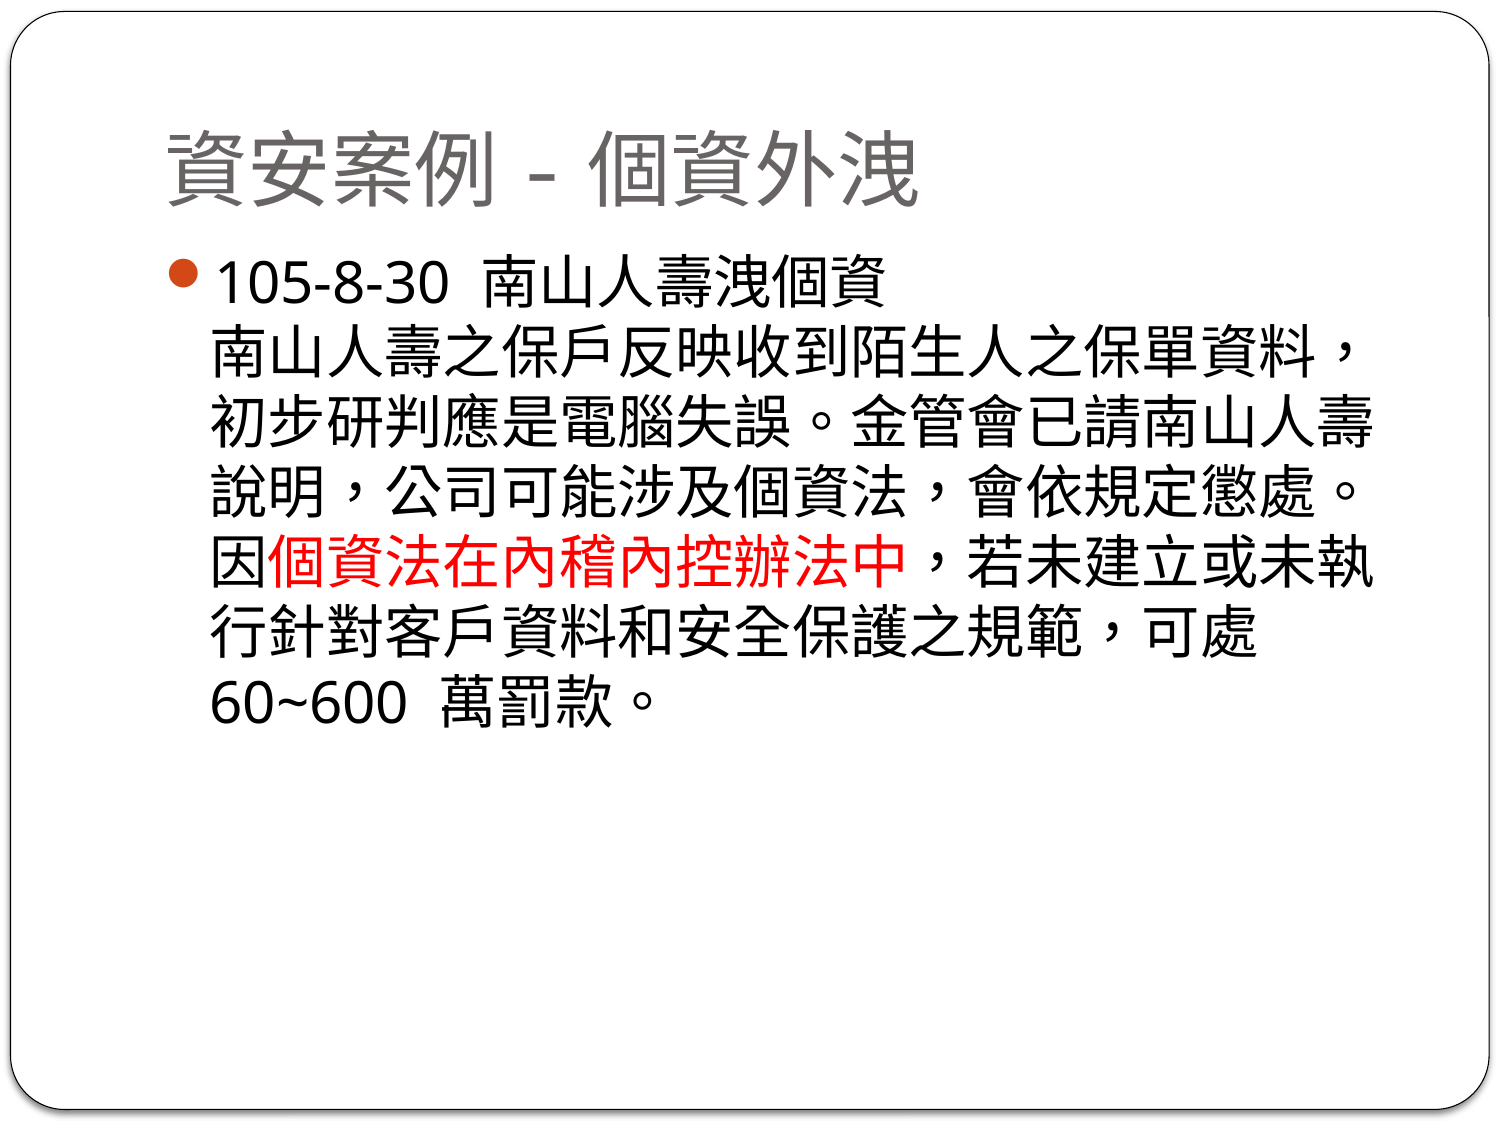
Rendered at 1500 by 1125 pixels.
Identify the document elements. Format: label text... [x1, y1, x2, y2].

list 105-8-30 南山人壽洩個資 南山人壽之保戶反映收到陌生人之保單資料，初步研判應是電腦失誤。金管會已請南山人壽說明，公司可能涉及個資法，會依規定懲處。因個資法在內稽內控辦法中，若未建立或未執行針對客戶資料和安全保護之規範，可處 60~600 萬罰款。 [150, 237, 1425, 988]
title 資安案例-個資外洩 [150, 45, 1425, 233]
